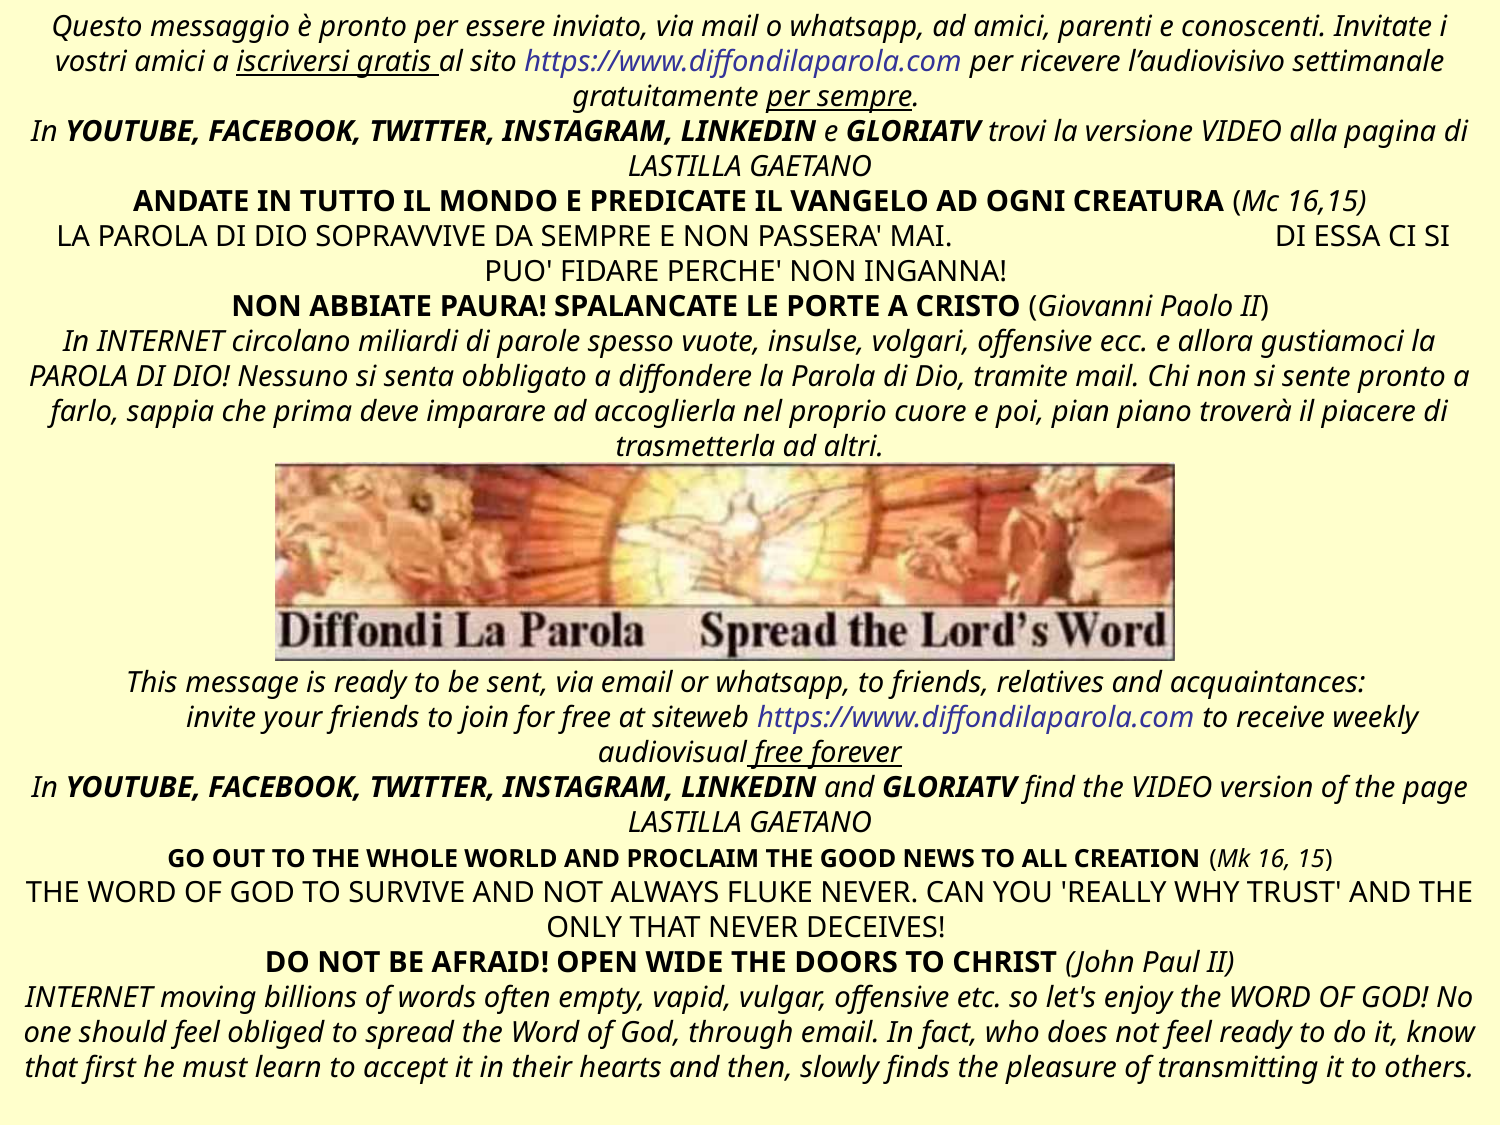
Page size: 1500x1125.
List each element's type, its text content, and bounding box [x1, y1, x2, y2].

text_box Questo messaggio è pronto per essere inviato, via mail o whatsapp, ad amici, parenti e conoscenti. Invitate i vostri amici a iscriversi gratis al sito https://www.diffondilaparola.com per ricevere l’audiovisivo settimanale gratuitamente per sempre. In YOUTUBE, FACEBOOK, TWITTER, INSTAGRAM, LINKEDIN e GLORIATV trovi la versione VIDEO alla pagina di LASTILLA GAETANO ANDATE IN TUTTO IL MONDO E PREDICATE IL VANGELO AD OGNI CREATURA (Mc 16,15) LA PAROLA DI DIO SOPRAVVIVE DA SEMPRE E NON PASSERA' MAI. DI ESSA CI SI PUO' FIDARE PERCHE' NON INGANNA! NON ABBIATE PAURA! SPALANCATE LE PORTE A CRISTO (Giovanni Paolo II) In INTERNET circolano miliardi di parole spesso vuote, insulse, volgari, offensive ecc. e allora gustiamoci la PAROLA DI DIO! Nessuno si senta obbligato a diffondere la Parola di Dio, tramite mail. Chi non si sente pronto a farlo, sappia che prima deve imparare ad accoglierla nel proprio cuore e poi, pian piano troverà il piacere di trasmetterla ad altri. [0, 0, 1500, 495]
text_box This message is ready to be sent, via email or whatsapp, to friends, relatives and acquaintances: invite your friends to join for free at siteweb https://www.diffondilaparola.com to receive weekly audiovisual free forever In YOUTUBE, FACEBOOK, TWITTER, INSTAGRAM, LINKEDIN and GLORIATV find the VIDEO version of the page LASTILLA GAETANO GO OUT TO THE WHOLE WORLD AND PROCLAIM THE GOOD NEWS TO ALL CREATION (Mk 16, 15) THE WORD OF GOD TO SURVIVE AND NOT ALWAYS FLUKE NEVER. CAN YOU 'REALLY WHY TRUST' AND THE ONLY THAT NEVER DECEIVES! DO NOT BE AFRAID! OPEN WIDE THE DOORS TO CHRIST (John Paul II) INTERNET moving billions of words often empty, vapid, vulgar, offensive etc. so let's enjoy the WORD OF GOD! No one should feel obliged to spread the Word of God, through email. In fact, who does not feel ready to do it, know that first he must learn to accept it in their hearts and then, slowly finds the pleasure of transmitting it to others. [0, 656, 1500, 1091]
picture [274, 462, 1175, 661]
